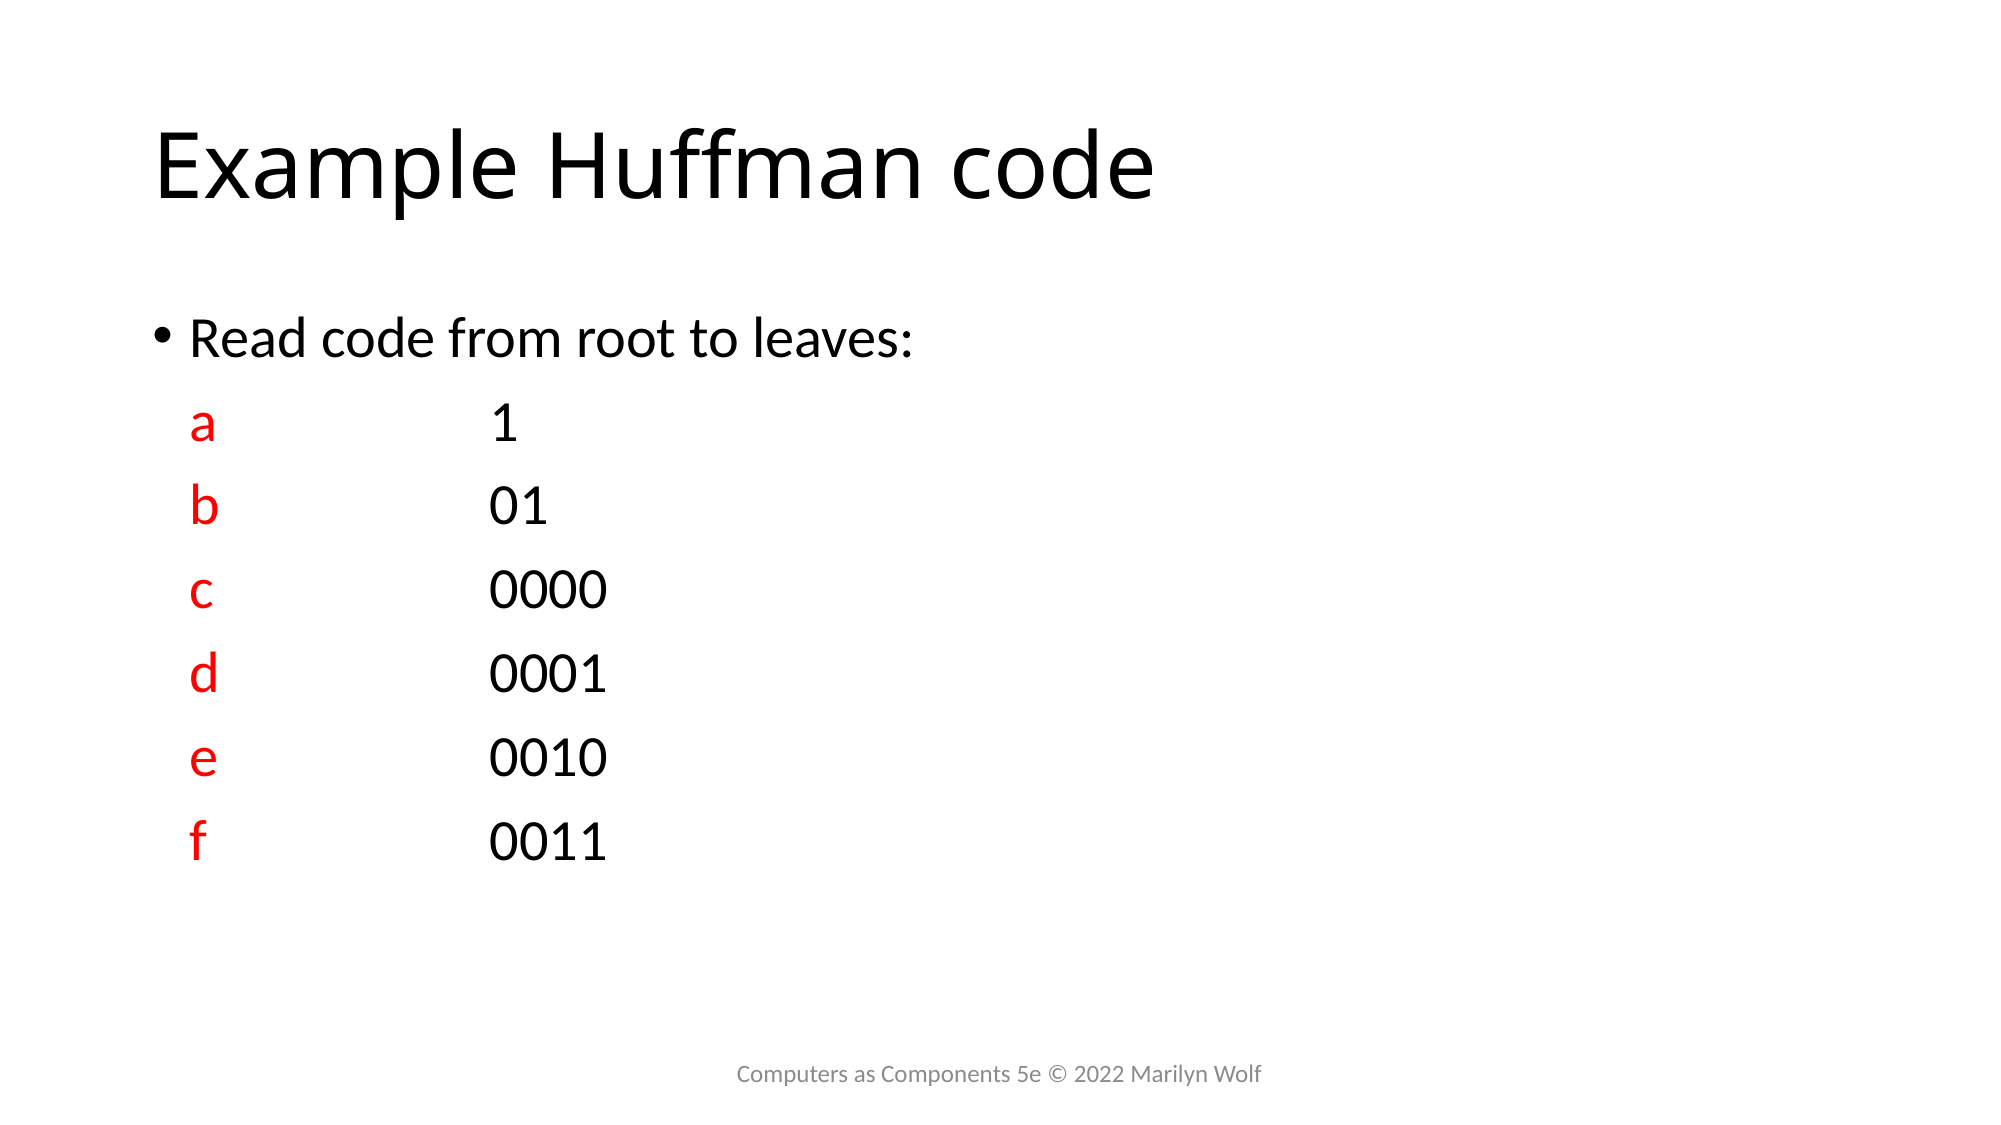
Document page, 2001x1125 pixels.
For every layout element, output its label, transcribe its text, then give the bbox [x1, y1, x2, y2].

footer Computers as Components 5e © 2022 Marilyn Wolf [662, 1042, 1338, 1103]
list Read code from root to leaves: a 1 b 01 c 0000 d 0001 e 0010 f 0011 [137, 299, 1863, 1014]
title Example Huffman code [137, 59, 1863, 278]
